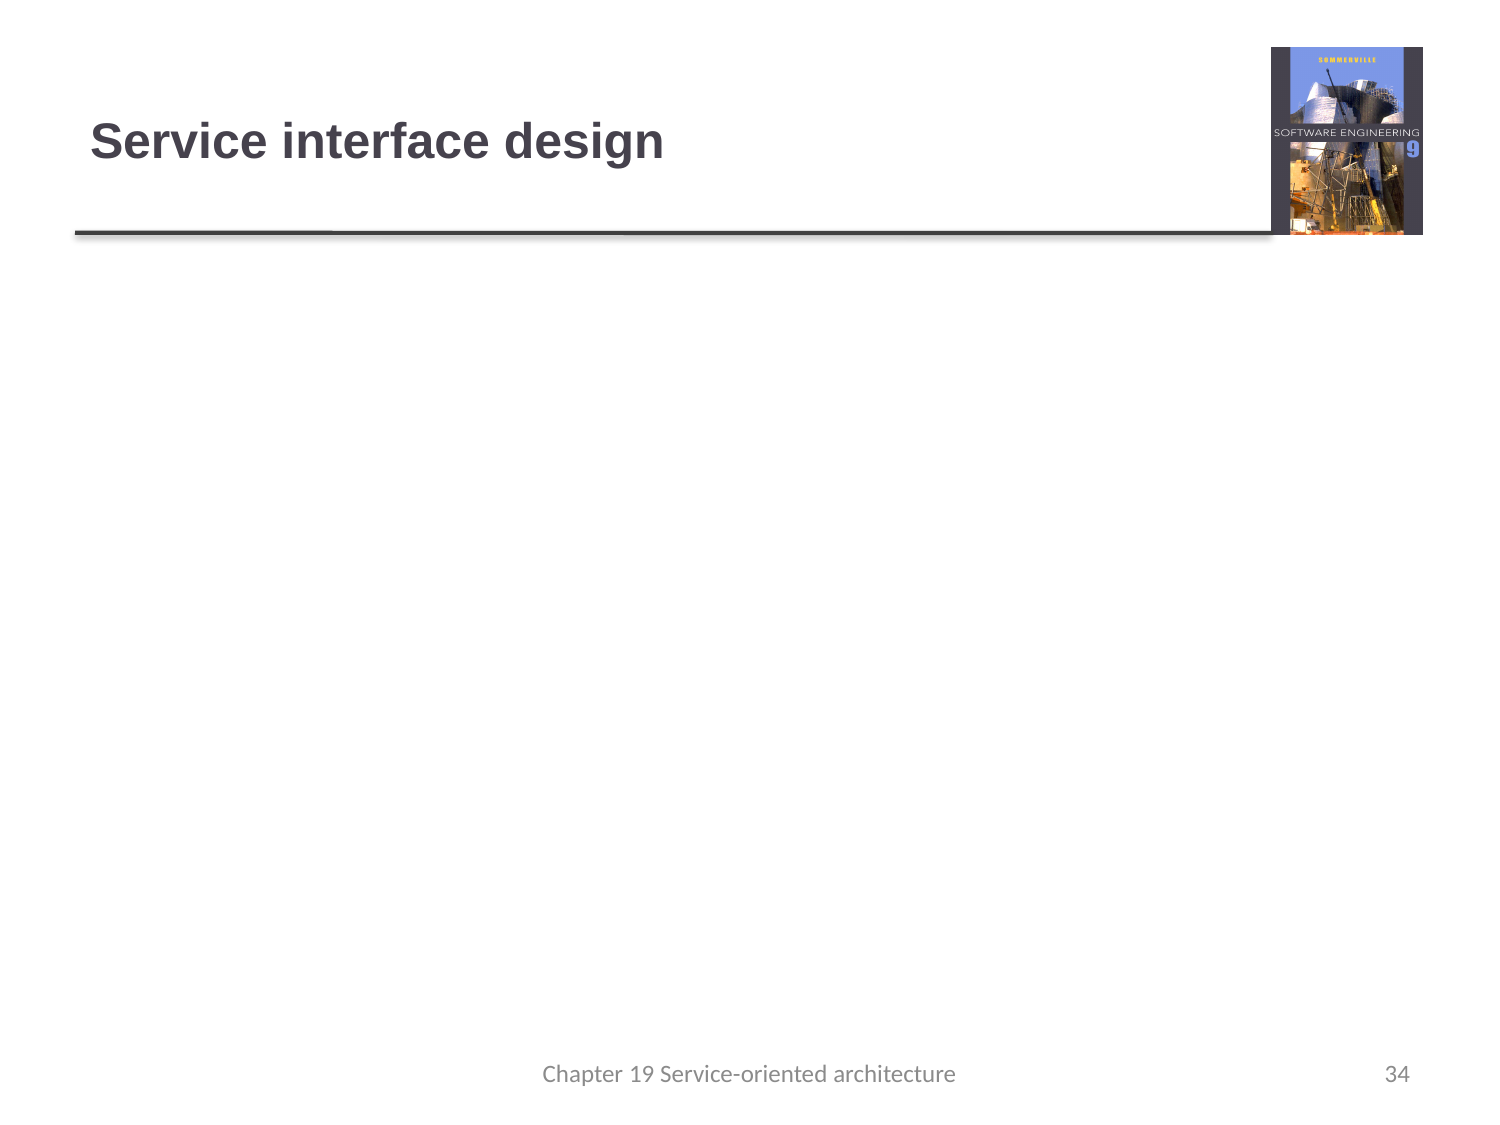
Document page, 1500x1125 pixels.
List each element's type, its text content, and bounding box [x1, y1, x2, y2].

title Service interface design [74, 44, 1272, 233]
picture [1272, 47, 1423, 235]
footer Chapter 19 Service-oriented architecture [512, 1042, 988, 1103]
slide_number 34 [1074, 1042, 1425, 1103]
